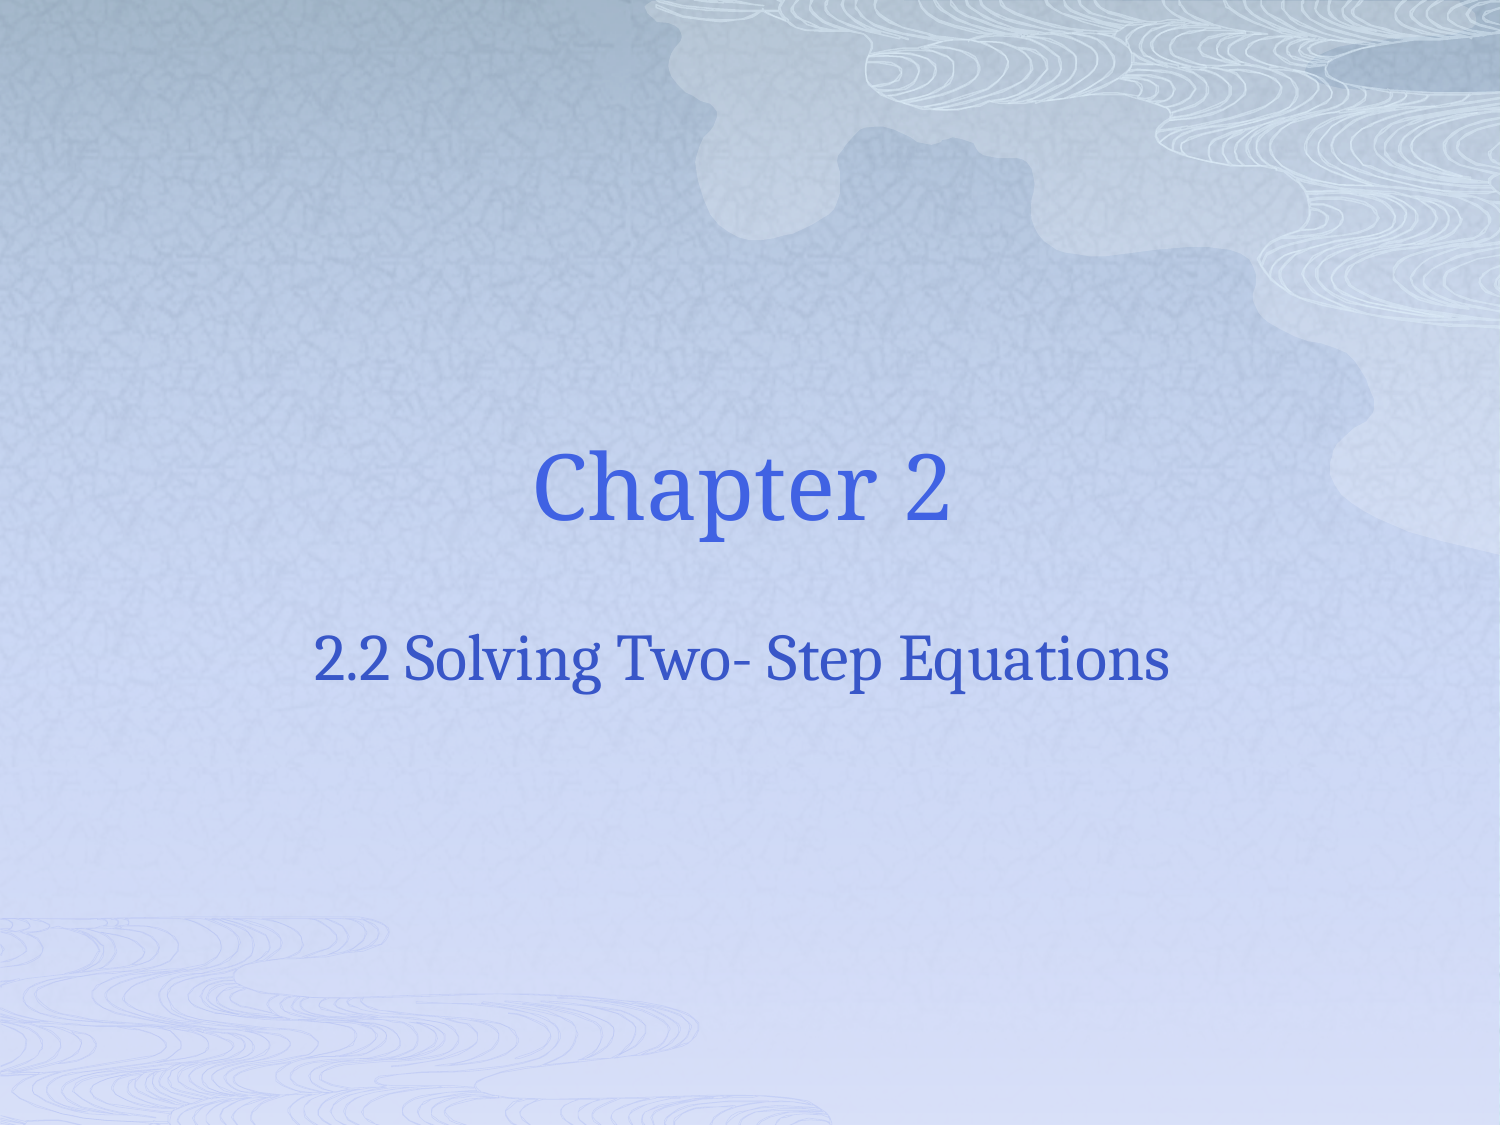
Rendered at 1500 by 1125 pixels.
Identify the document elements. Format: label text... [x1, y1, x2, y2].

title Chapter 2 [105, 363, 1381, 605]
subtitle 2.2 Solving Two- Step Equations [105, 606, 1381, 755]
